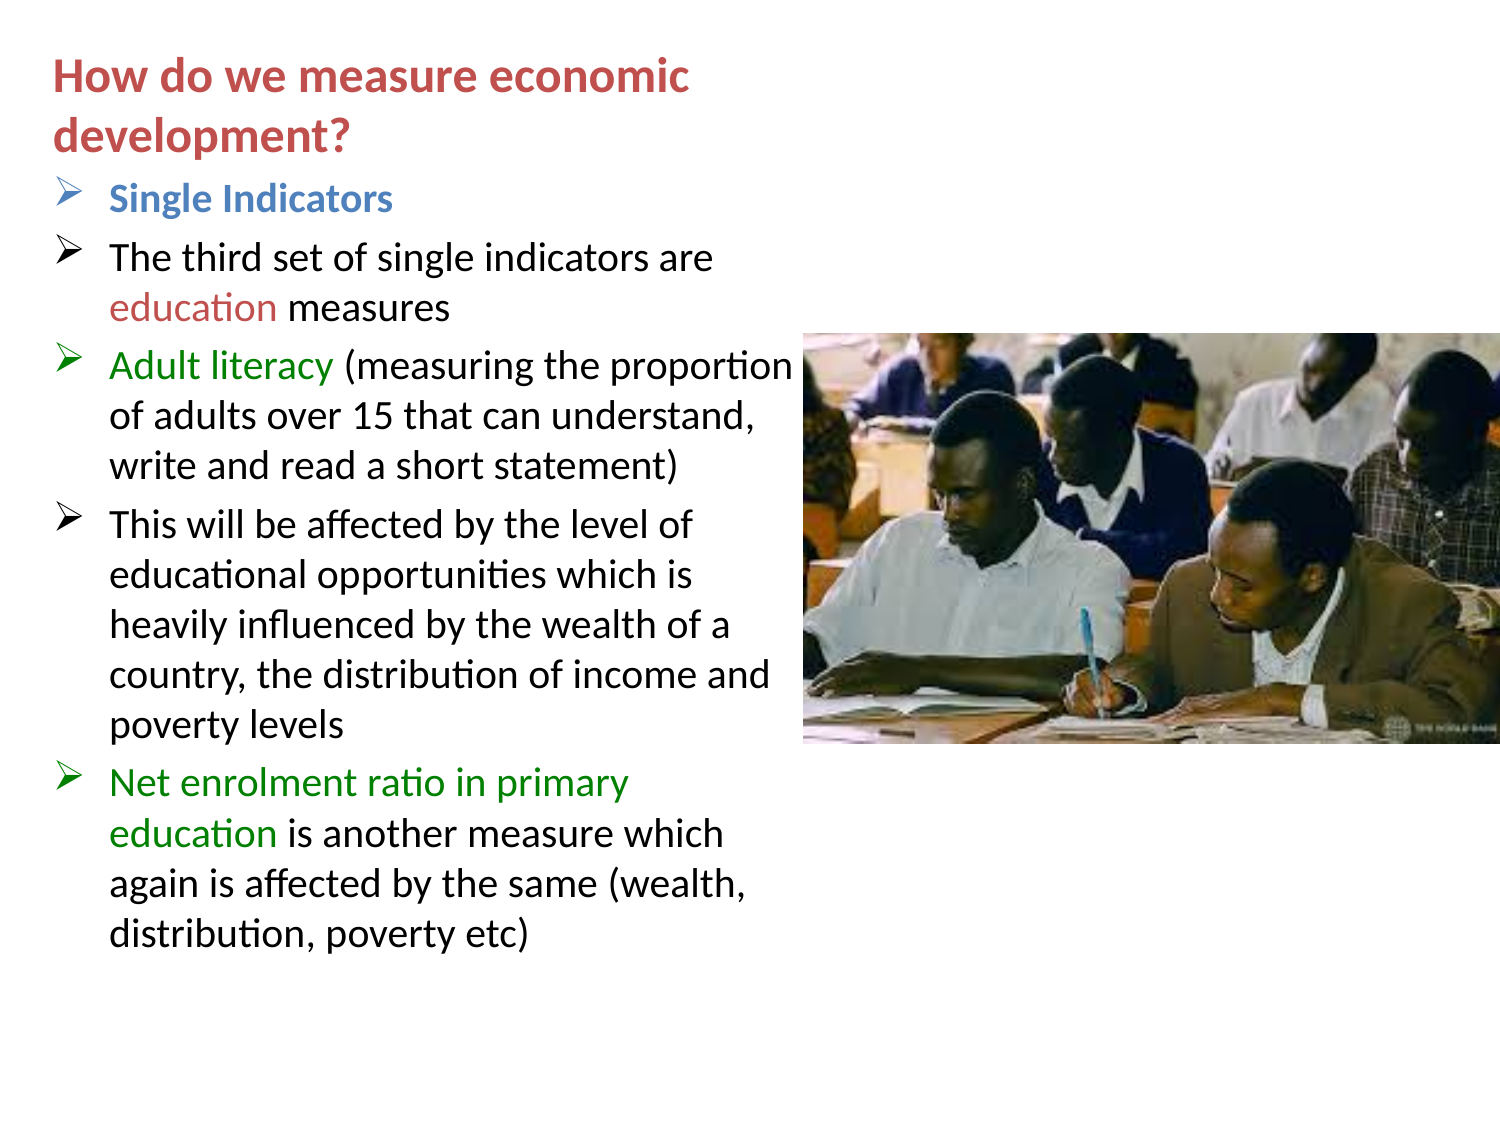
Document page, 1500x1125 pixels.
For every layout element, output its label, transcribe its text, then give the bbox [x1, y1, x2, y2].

list How do we measure economic development? Single Indicators The third set of single indicators are education measures Adult literacy (measuring the proportion of adults over 15 that can understand, write and read a short statement) This will be affected by the level of educational opportunities which is heavily influenced by the wealth of a country, the distribution of income and poverty levels Net enrolment ratio in primary education is another measure which again is affected by the same (wealth, distribution, poverty etc) [37, 35, 823, 1102]
picture [803, 332, 1500, 744]
